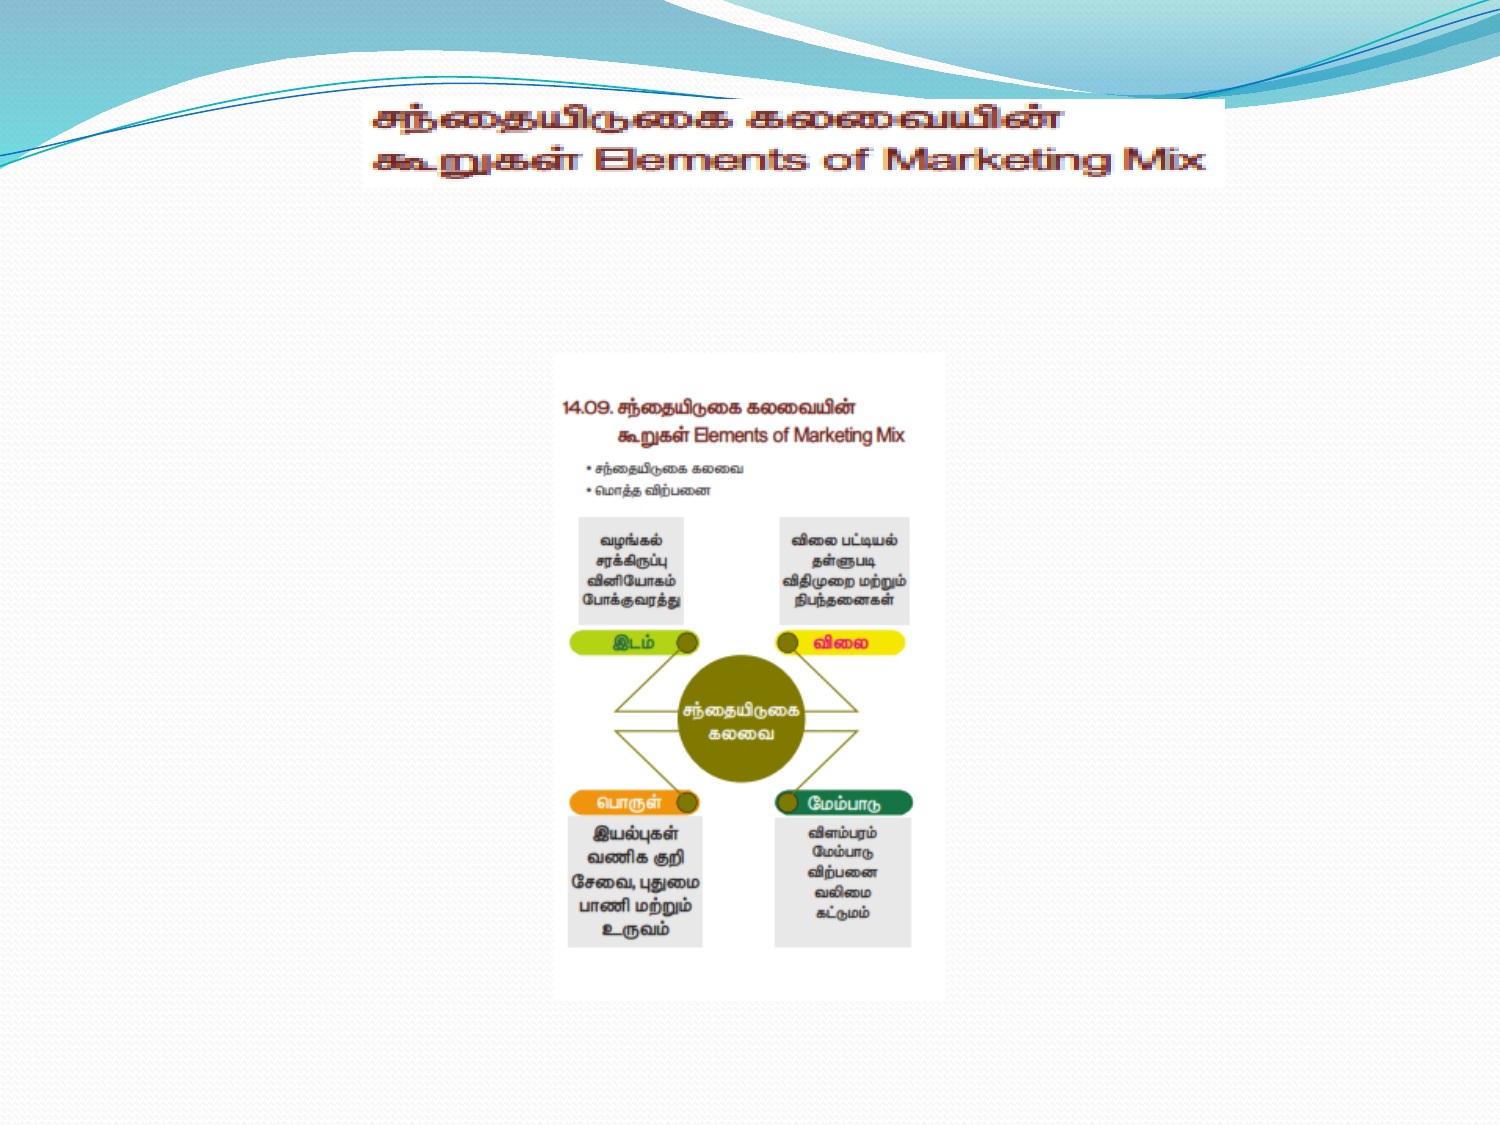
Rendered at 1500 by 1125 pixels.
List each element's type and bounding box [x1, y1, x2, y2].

list [554, 353, 946, 1002]
picture [362, 99, 1226, 188]
